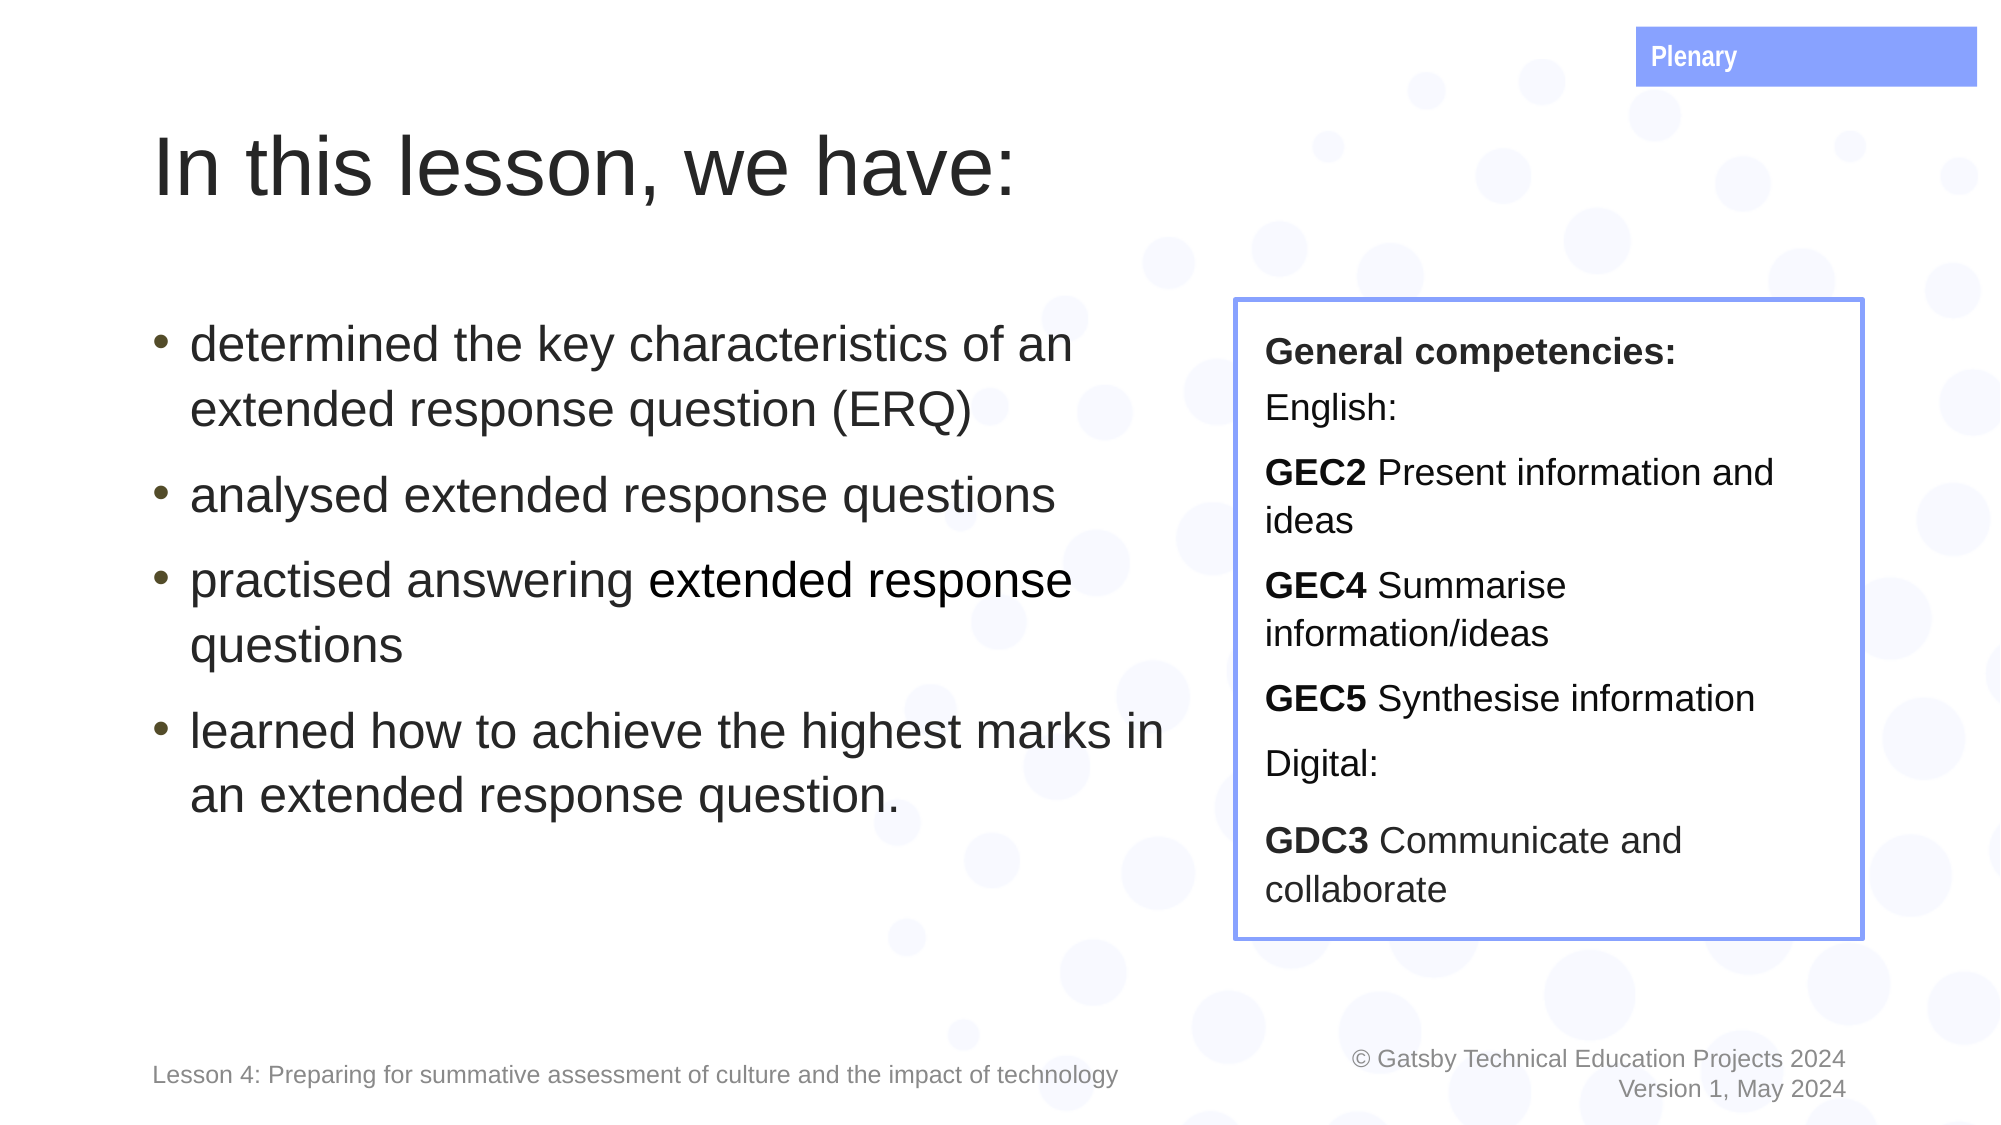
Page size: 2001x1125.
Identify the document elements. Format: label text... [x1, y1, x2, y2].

list General competencies: English: GEC2 Present information and ideas GEC4 Summarise information/ideas GEC5 Synthesise information Digital: GDC3 Communicate and collaborate [1233, 297, 1865, 941]
title In this lesson, we have: [137, 59, 1863, 278]
list determined the key characteristics of an extended response question (ERQ) analysed extended response questions practised answering extended response questions learned how to achieve the highest marks in an extended response question. [137, 299, 1188, 1014]
list Plenary [1636, 26, 1978, 87]
list Lesson 4: Preparing for summative assessment of culture and the impact of technology [137, 1042, 1454, 1103]
